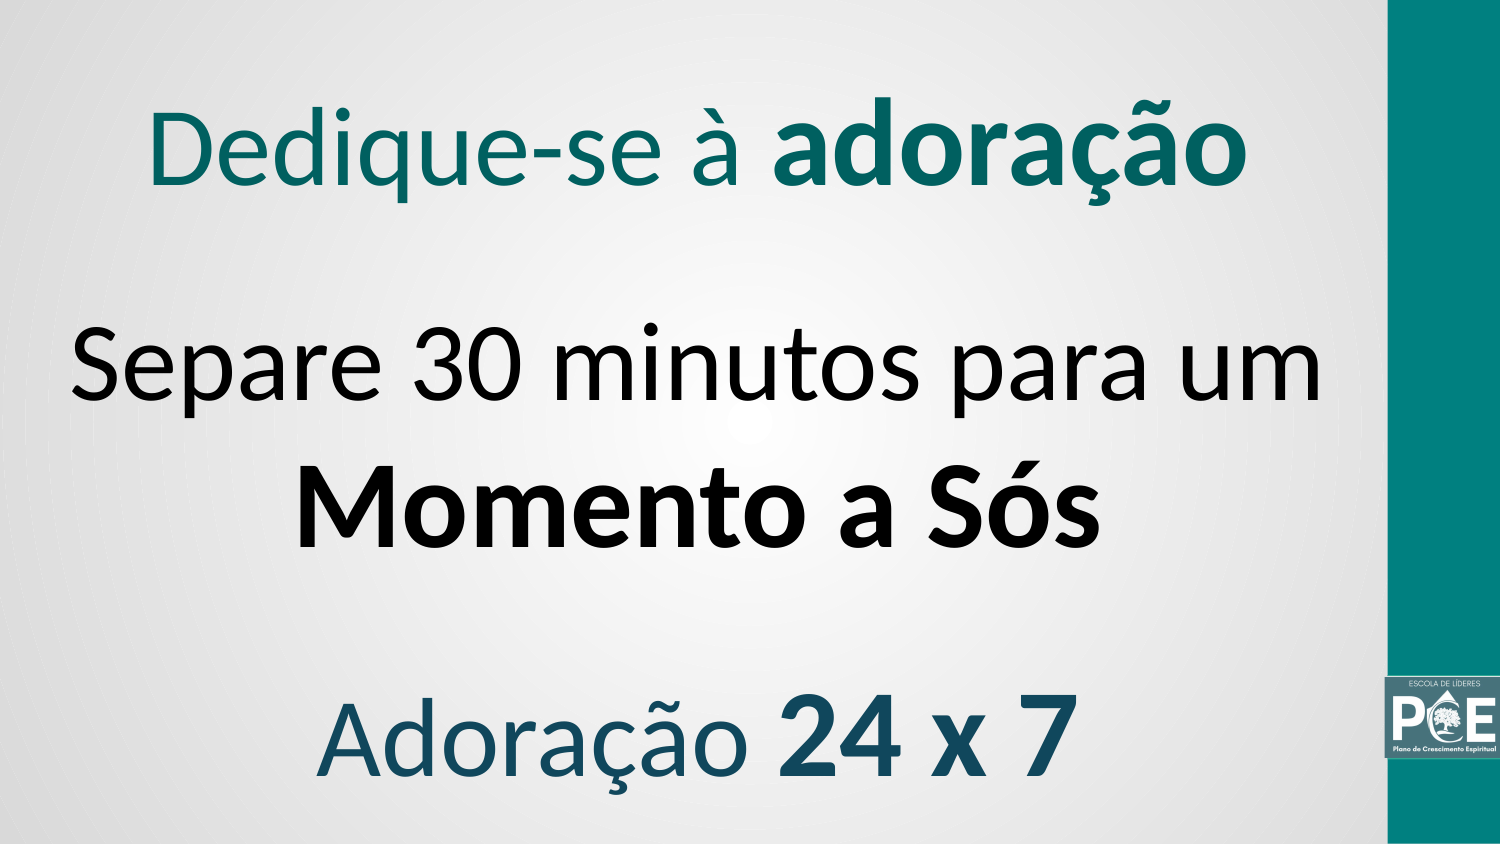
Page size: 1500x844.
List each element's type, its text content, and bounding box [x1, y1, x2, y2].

text_box Adoração 24 x 7 [155, 644, 1241, 809]
picture [1384, 676, 1500, 758]
text_box Separe 30 minutos para um Momento a Sós [37, 280, 1360, 581]
text_box Dedique-se à adoração [110, 52, 1286, 218]
